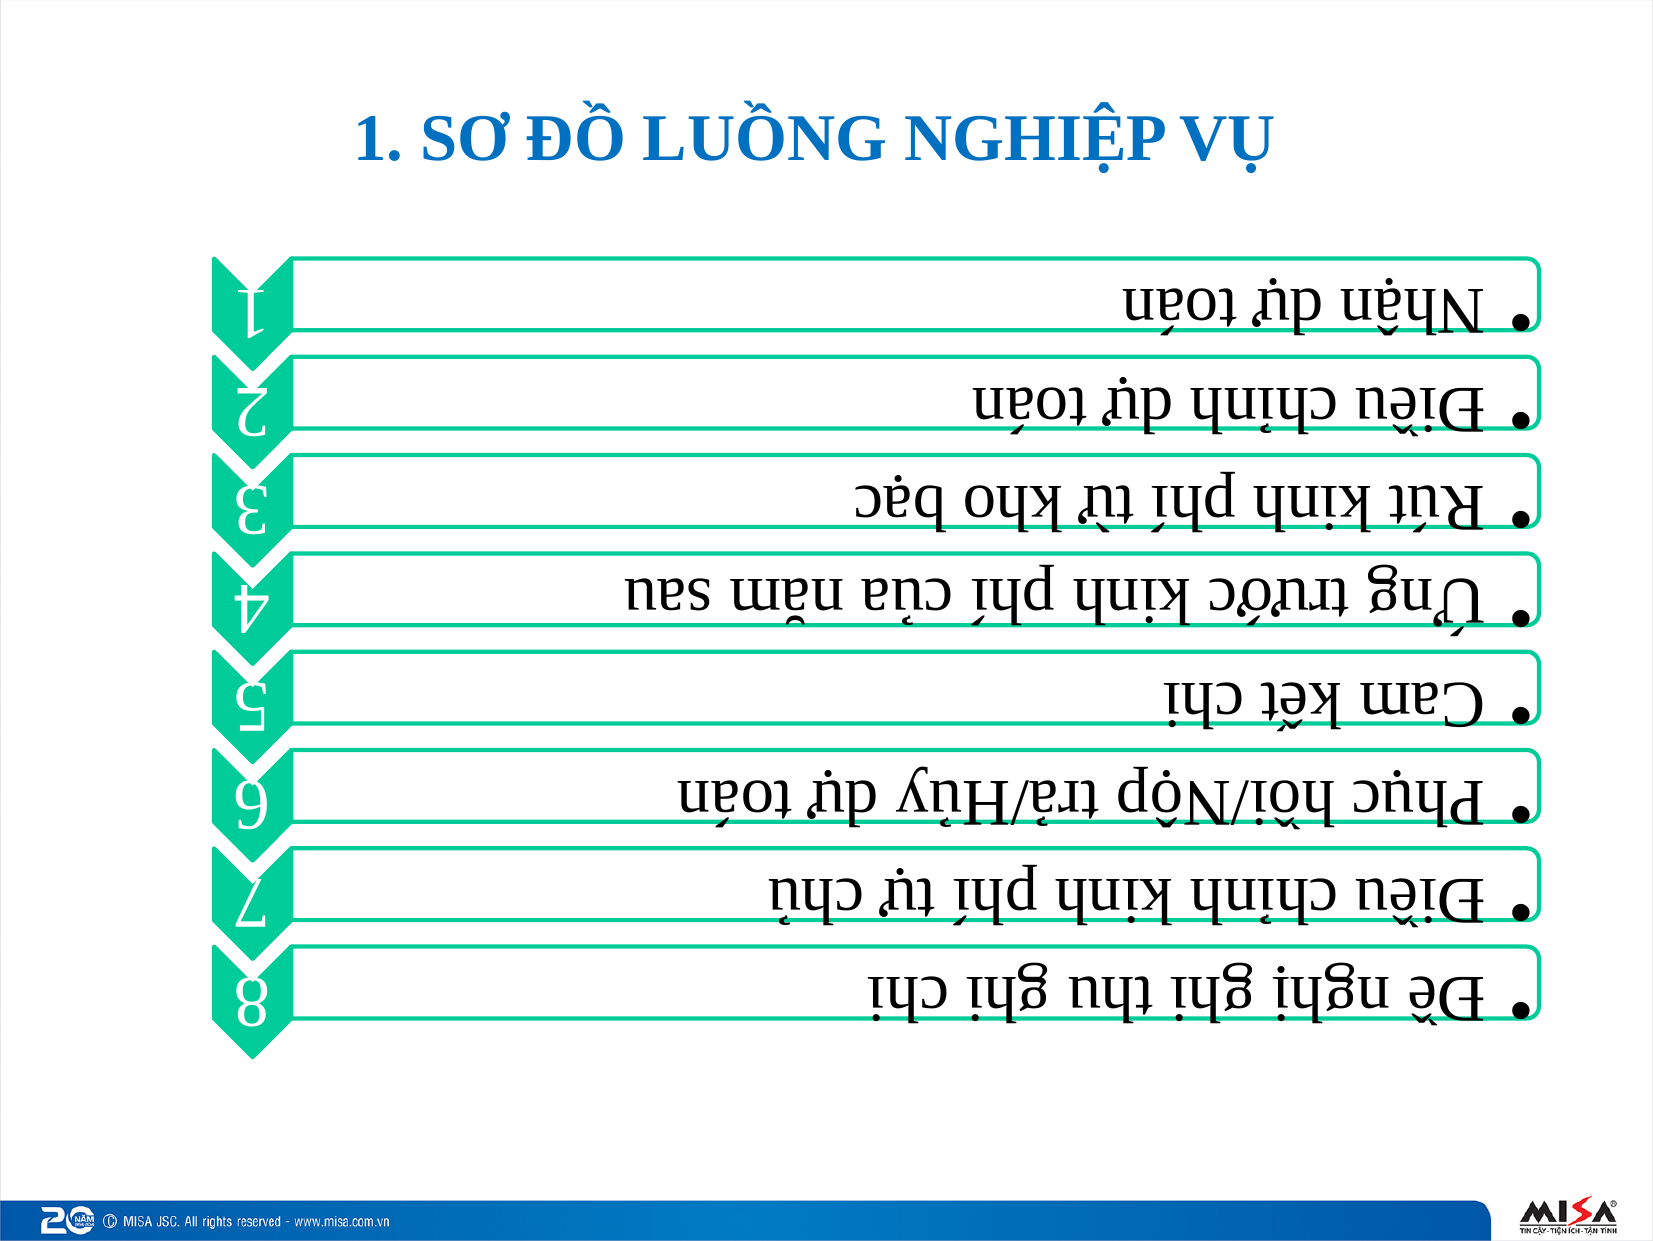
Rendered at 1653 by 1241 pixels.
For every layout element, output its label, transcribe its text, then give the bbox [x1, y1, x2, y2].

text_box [213, 257, 1540, 1059]
picture [0, 0, 1653, 1241]
title 1. SƠ ĐỒ LUỒNG NGHIỆP VỤ [71, 70, 1559, 207]
